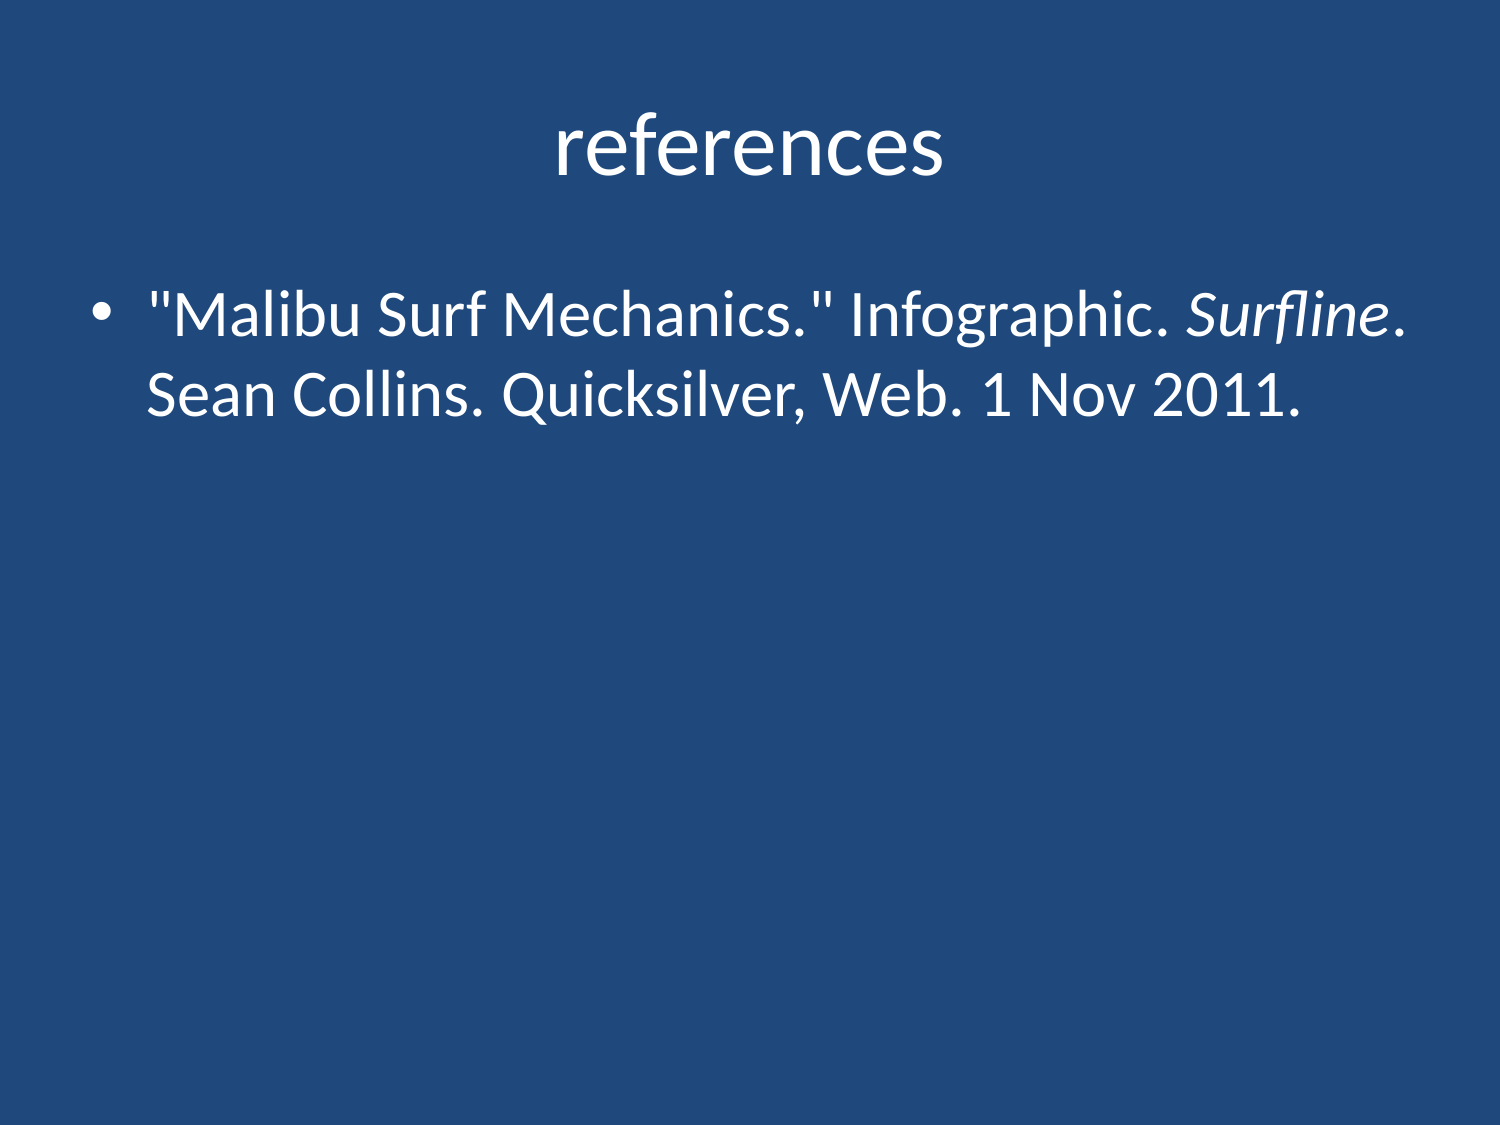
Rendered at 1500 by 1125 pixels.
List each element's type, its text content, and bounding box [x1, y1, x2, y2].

title references [75, 45, 1425, 233]
list "Malibu Surf Mechanics." Infographic. Surfline. Sean Collins. Quicksilver, Web. 1 Nov 2011. [75, 262, 1425, 1005]
